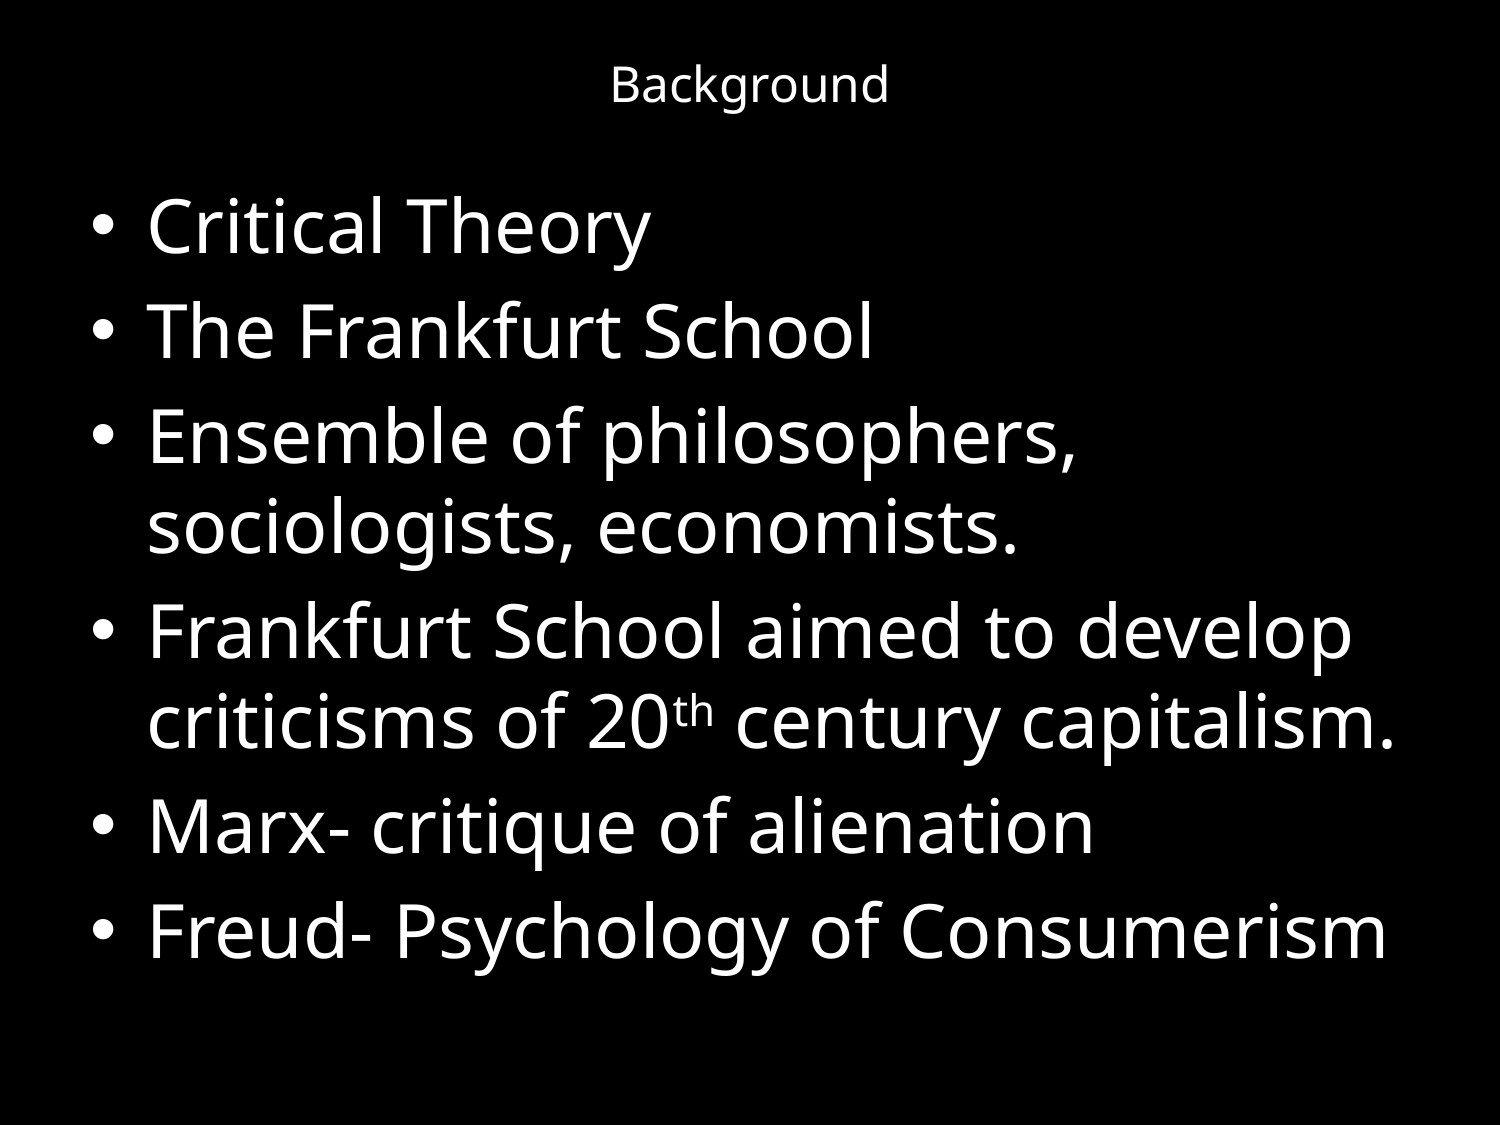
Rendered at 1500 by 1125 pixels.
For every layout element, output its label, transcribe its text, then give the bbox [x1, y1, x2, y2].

title Background [75, 45, 1425, 121]
list Critical Theory The Frankfurt School Ensemble of philosophers, sociologists, economists. Frankfurt School aimed to develop criticisms of 20th century capitalism. Marx- critique of alienation Freud- Psychology of Consumerism [75, 171, 1425, 1080]
